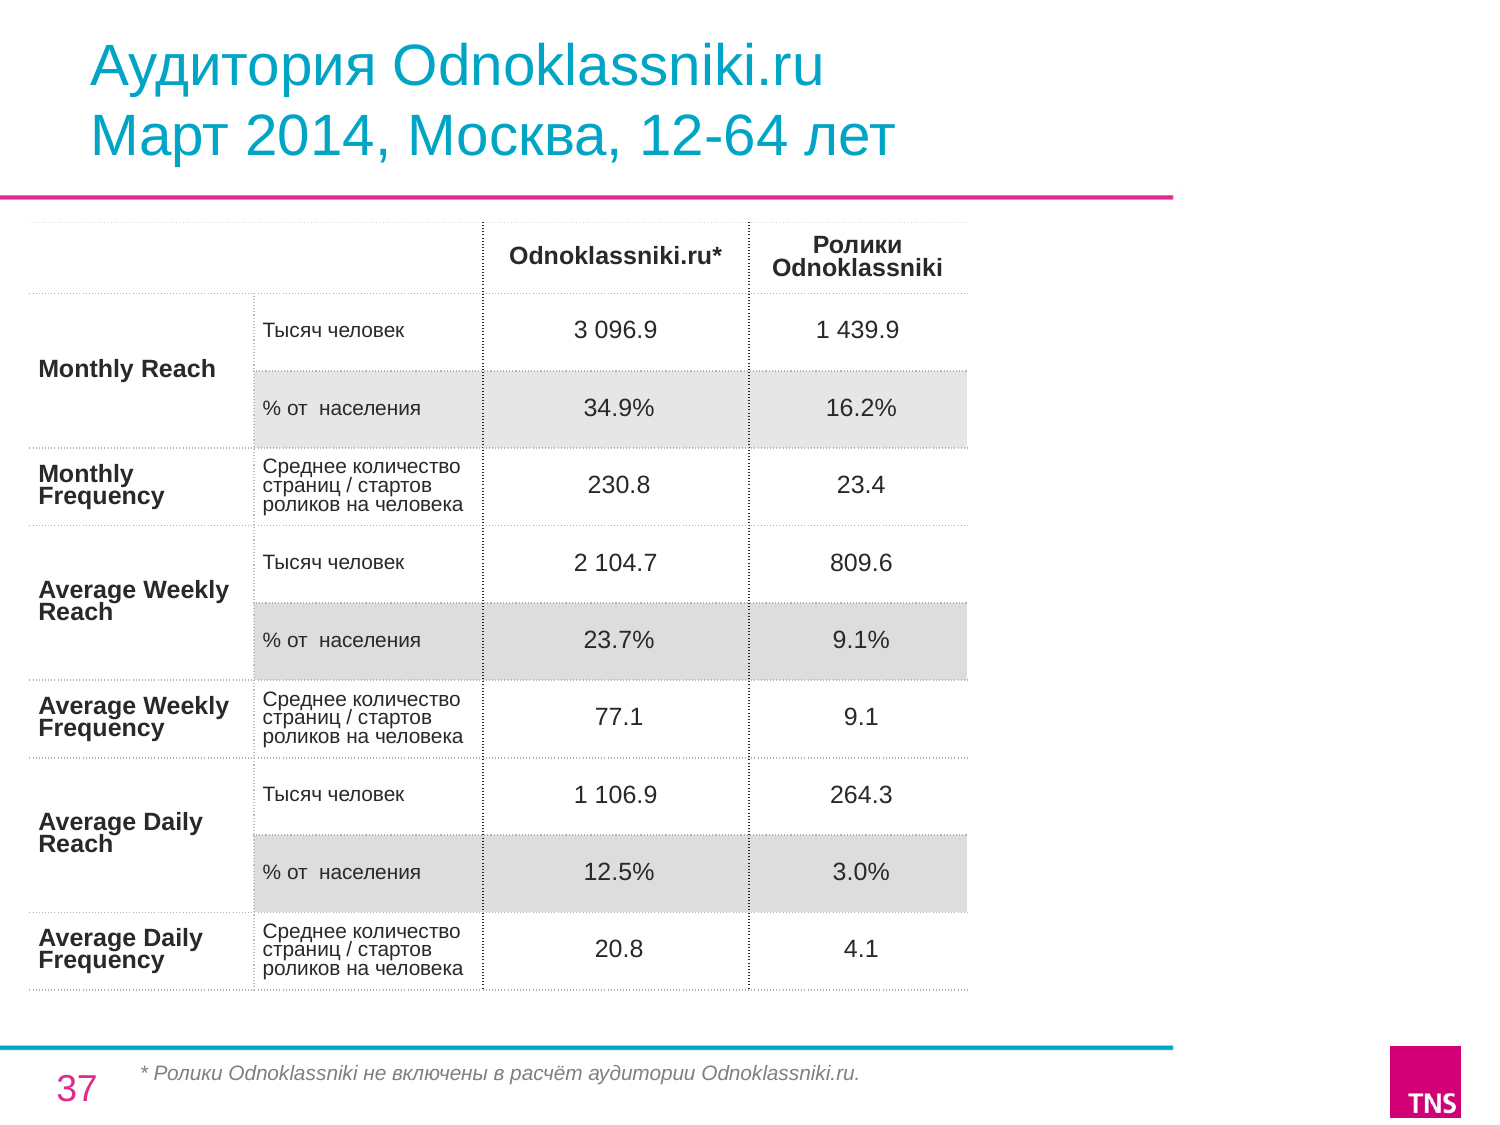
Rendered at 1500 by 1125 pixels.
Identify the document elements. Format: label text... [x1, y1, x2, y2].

table_cell Тысяч человек [254, 758, 483, 835]
table_header Ролики Odnoklassniki [749, 223, 967, 294]
title Аудитория Odnoklassniki.ru Март 2014, Москва, 12-64 лет [74, 8, 1476, 187]
table_cell 809.6 [749, 526, 967, 603]
table_cell 9.1% [749, 603, 967, 680]
table_cell 9.1 [749, 680, 967, 758]
table_cell 1 439.9 [749, 294, 967, 371]
picture [0, 0, 1500, 1125]
table_cell 3.0% [749, 835, 967, 912]
table_header [29, 223, 483, 294]
table_cell 4.1 [749, 912, 967, 990]
table_cell 12.5% [483, 835, 749, 912]
table_cell Тысяч человек [254, 294, 483, 371]
table_cell Тысяч человек [254, 526, 483, 603]
table_cell 23.4 [749, 448, 967, 526]
table_cell % от населения [254, 371, 483, 448]
table_cell 2 104.7 [483, 526, 749, 603]
table_cell % от населения [254, 603, 483, 680]
table_cell 3 096.9 [483, 294, 749, 371]
table_header Odnoklassniki.ru* [483, 223, 749, 294]
table_cell 230.8 [483, 448, 749, 526]
table_cell 23.7% [483, 603, 749, 680]
table_cell Average Daily Reach [29, 758, 254, 912]
table_cell 264.3 [749, 758, 967, 835]
table_cell 77.1 [483, 680, 749, 758]
table_cell Average Weekly Reach [29, 526, 254, 680]
table_cell Среднее количество страниц / стартов роликов на человека [254, 912, 483, 990]
table_cell Среднее количество страниц / стартов роликов на человека [254, 448, 483, 526]
table_cell Среднее количество страниц / стартов роликов на человека [254, 680, 483, 758]
table_cell % от населения [254, 835, 483, 912]
table_cell 16.2% [749, 371, 967, 448]
table_cell Average Weekly Frequency [29, 680, 254, 758]
table_cell 34.9% [483, 371, 749, 448]
table_cell 20.8 [483, 912, 749, 990]
table_cell Monthly Reach [29, 294, 254, 448]
table_cell 1 106.9 [483, 758, 749, 835]
text_box * Ролики Odnoklassniki не включены в расчёт аудитории Odnoklassniki.ru. [124, 1052, 1463, 1092]
table_cell Monthly Frequency [29, 448, 254, 526]
slide_number 37 [40, 1055, 392, 1125]
table_cell Average Daily Frequency [29, 912, 254, 990]
